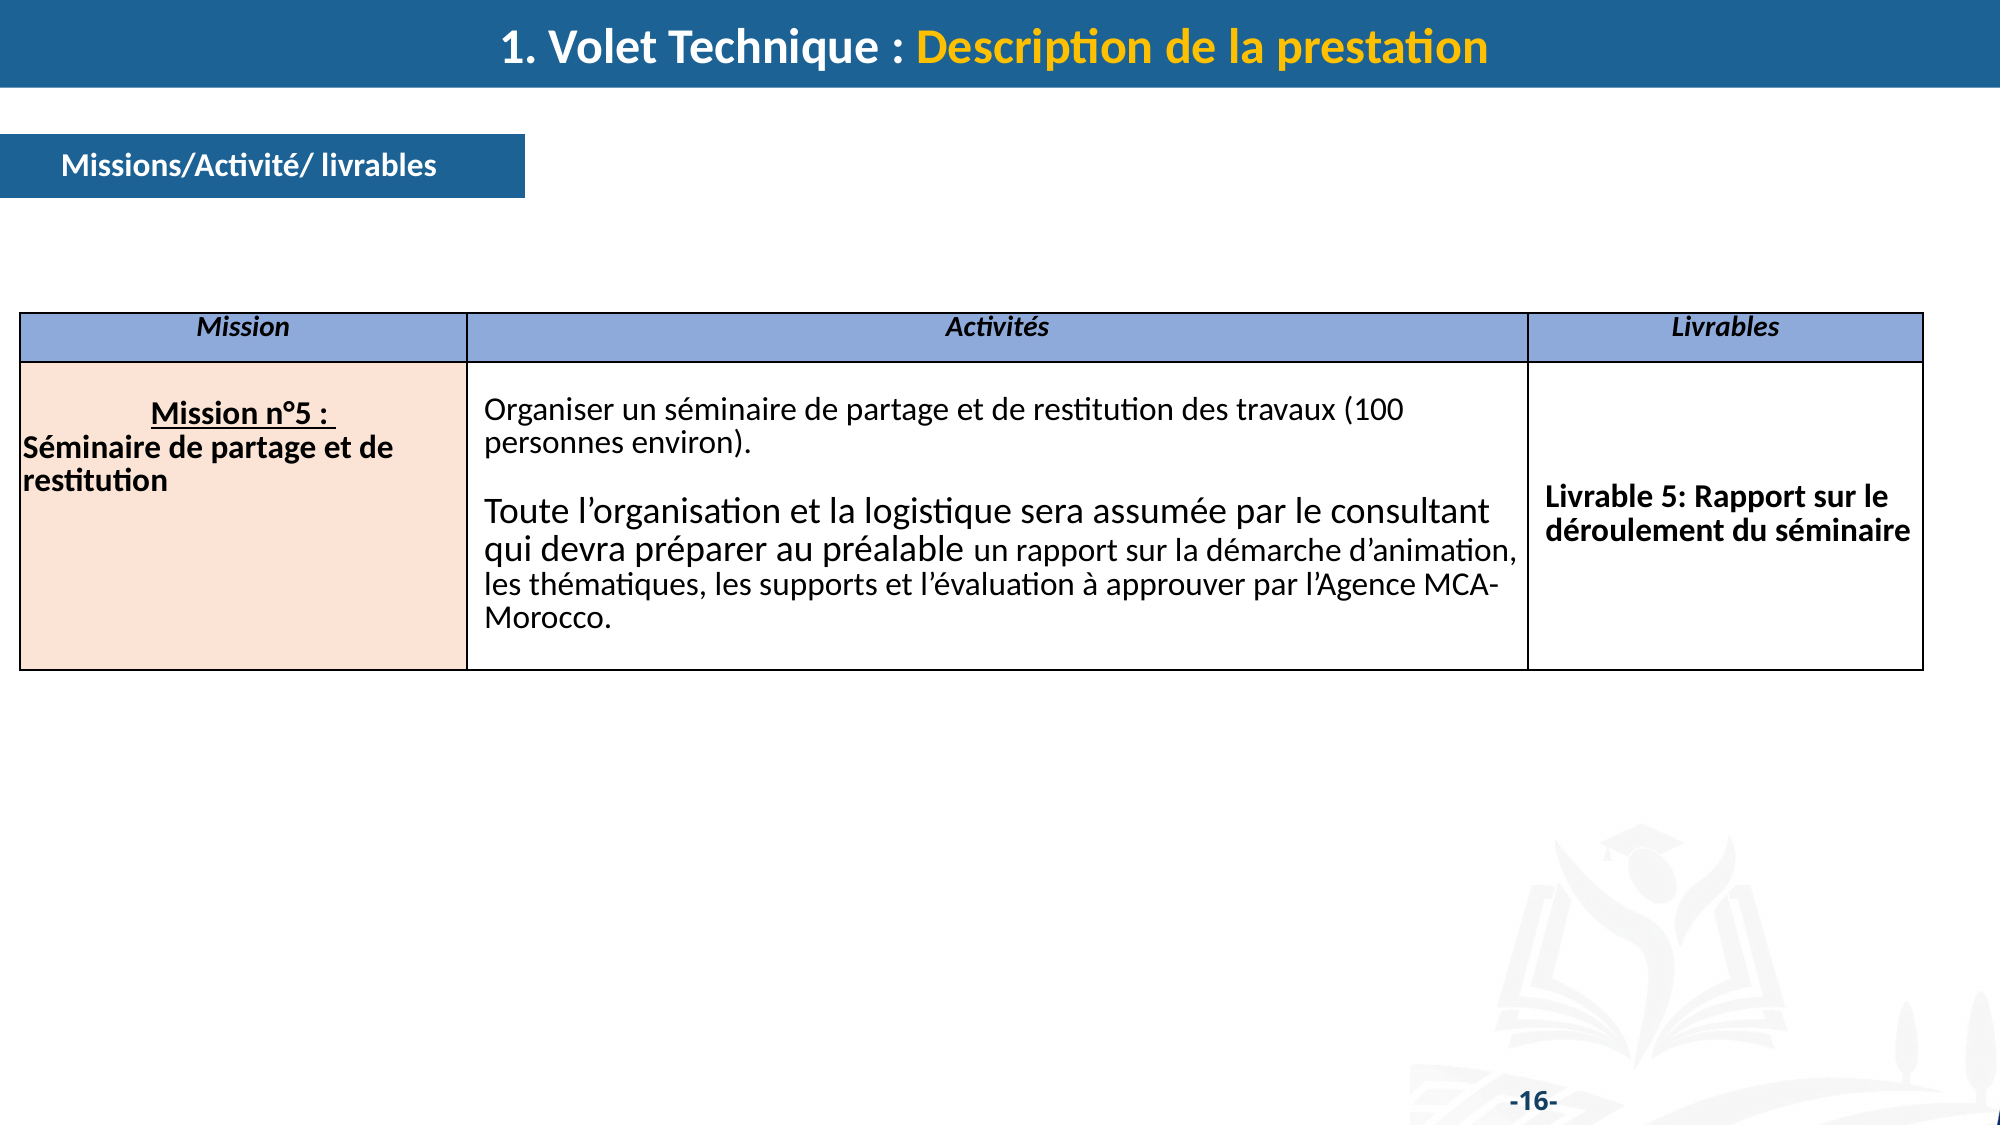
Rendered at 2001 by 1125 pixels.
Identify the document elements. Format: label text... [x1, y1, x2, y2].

table_cell Livrable 5: Rapport sur le déroulement du séminaire [1529, 363, 1922, 669]
table_cell Mission n°5 : Séminaire de partage et de restitution [21, 363, 466, 669]
picture [1409, 759, 2000, 1125]
table_header Mission [21, 314, 466, 361]
text_box 1. Volet Technique : Description de la prestation [0, 0, 2000, 90]
text_box Missions/Activité/ livrables [0, 133, 526, 198]
table_cell Organiser un séminaire de partage et de restitution des travaux (100 personnes environ). Toute l’organisation et la logistique sera assumée par le consultant qui devra préparer au préalable un rapport sur la démarche d’animation, les thématiques, les supports et l’évaluation à approuver par l’Agence MCA-Morocco. [468, 363, 1527, 669]
table_header Activités [468, 314, 1527, 361]
table_header Livrables [1529, 314, 1922, 361]
